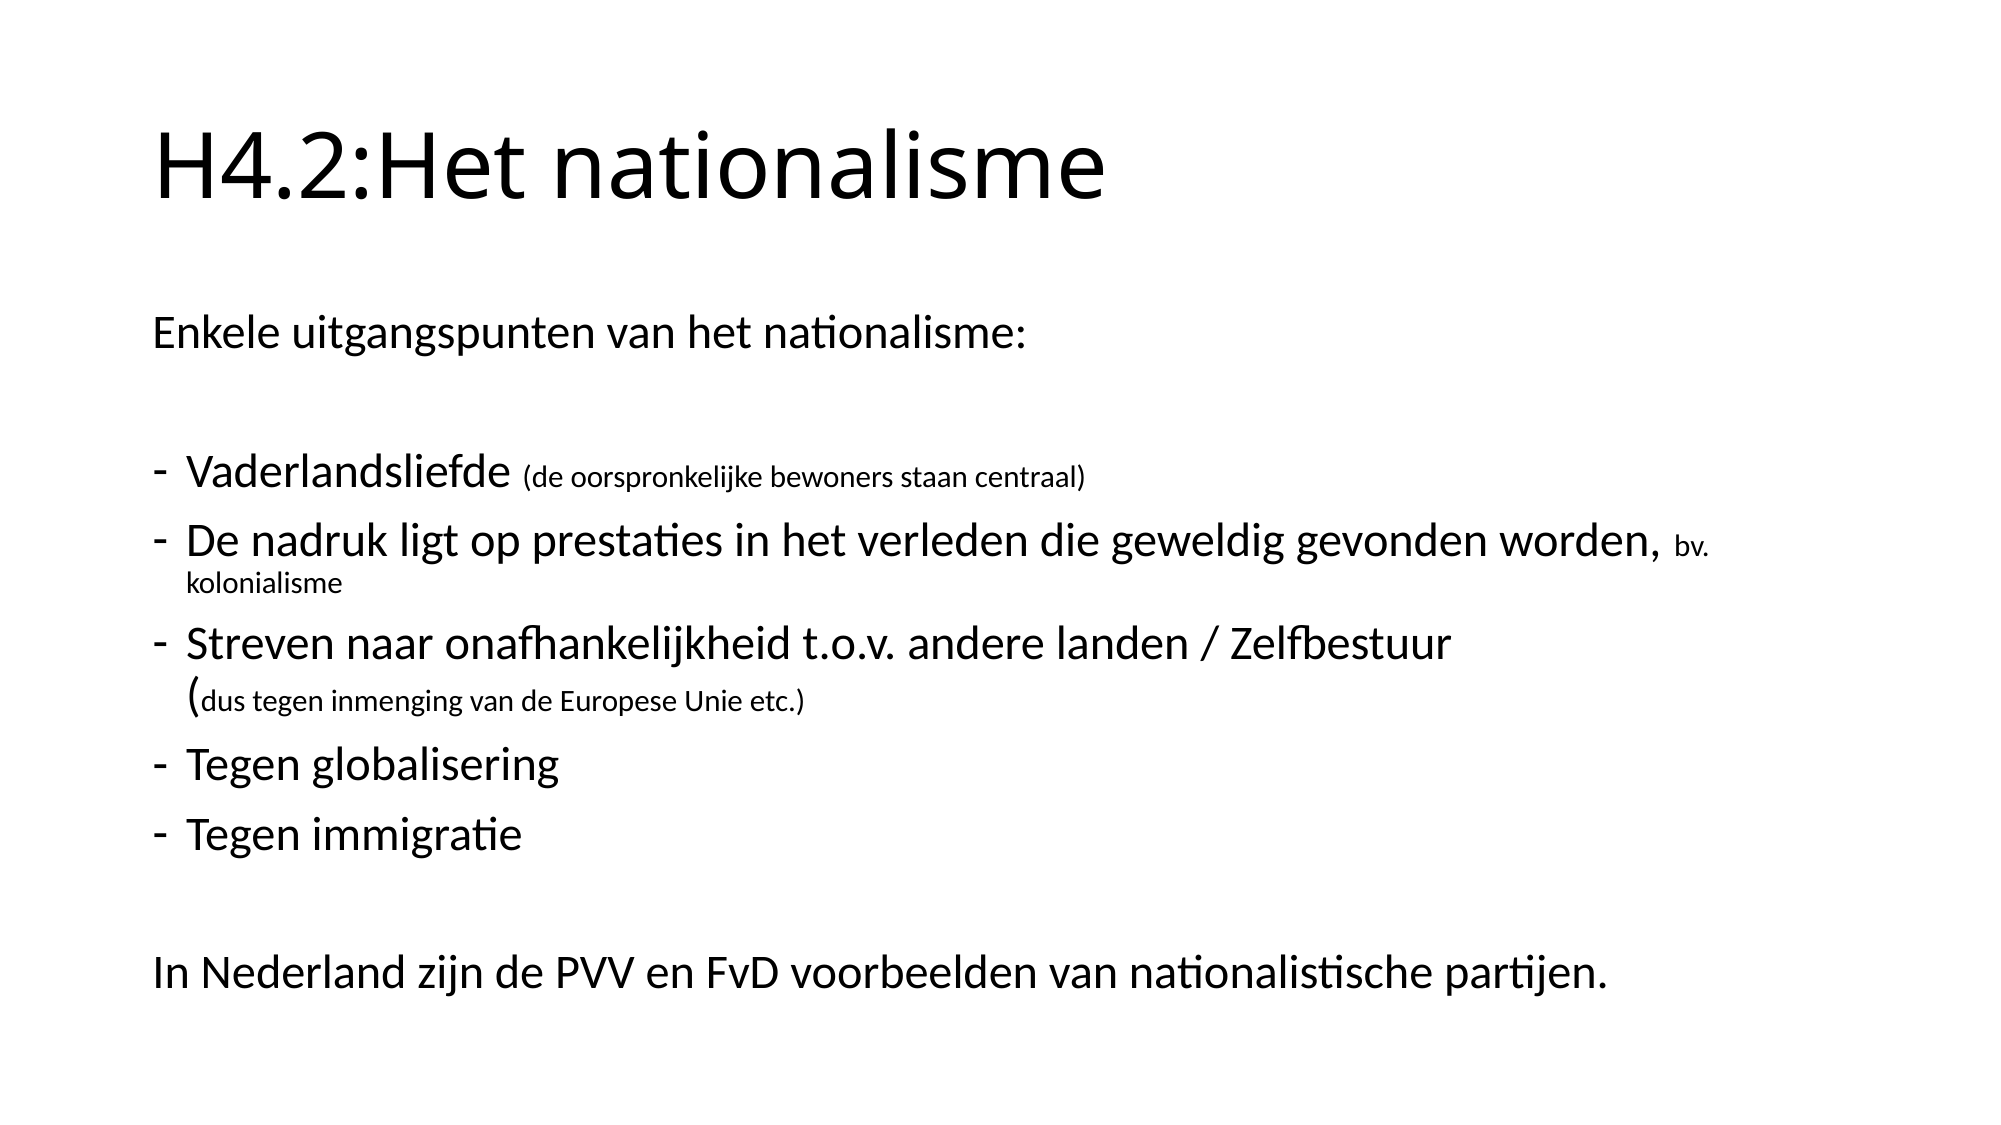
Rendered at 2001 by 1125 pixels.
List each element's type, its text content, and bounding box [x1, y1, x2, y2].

title H4.2:Het nationalisme [137, 59, 1863, 278]
list Enkele uitgangspunten van het nationalisme: Vaderlandsliefde (de oorspronkelijke bewoners staan centraal) De nadruk ligt op prestaties in het verleden die geweldig gevonden worden, bv. kolonialisme Streven naar onafhankelijkheid t.o.v. andere landen / Zelfbestuur (dus tegen inmenging van de Europese Unie etc.) Tegen globalisering Tegen immigratie In Nederland zijn de PVV en FvD voorbeelden van nationalistische partijen. [137, 299, 1863, 1014]
